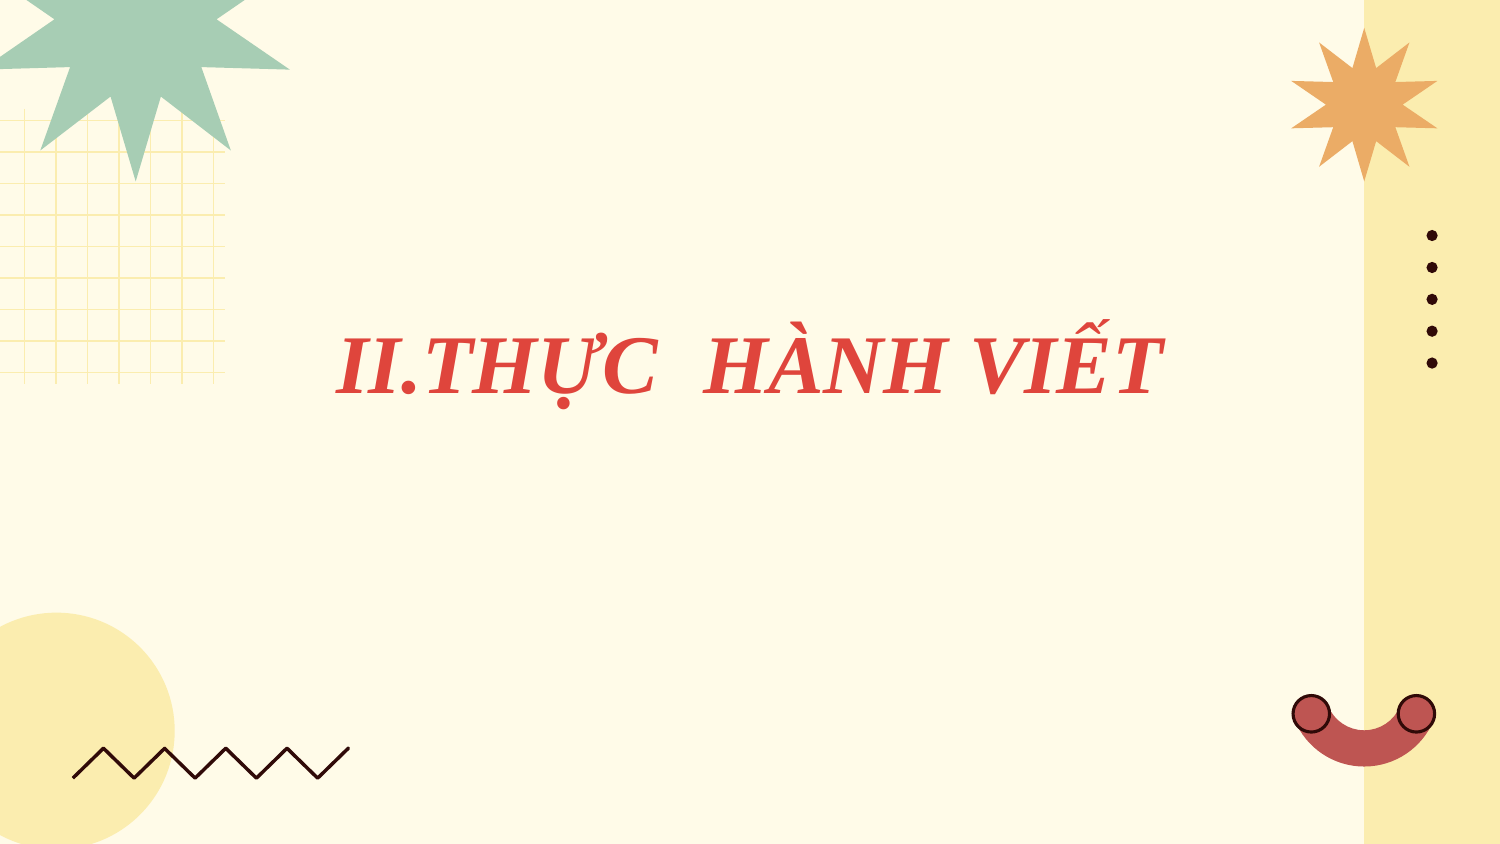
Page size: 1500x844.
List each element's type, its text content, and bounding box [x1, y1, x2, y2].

title II.THỰC HÀNH VIẾT [311, 221, 1189, 444]
